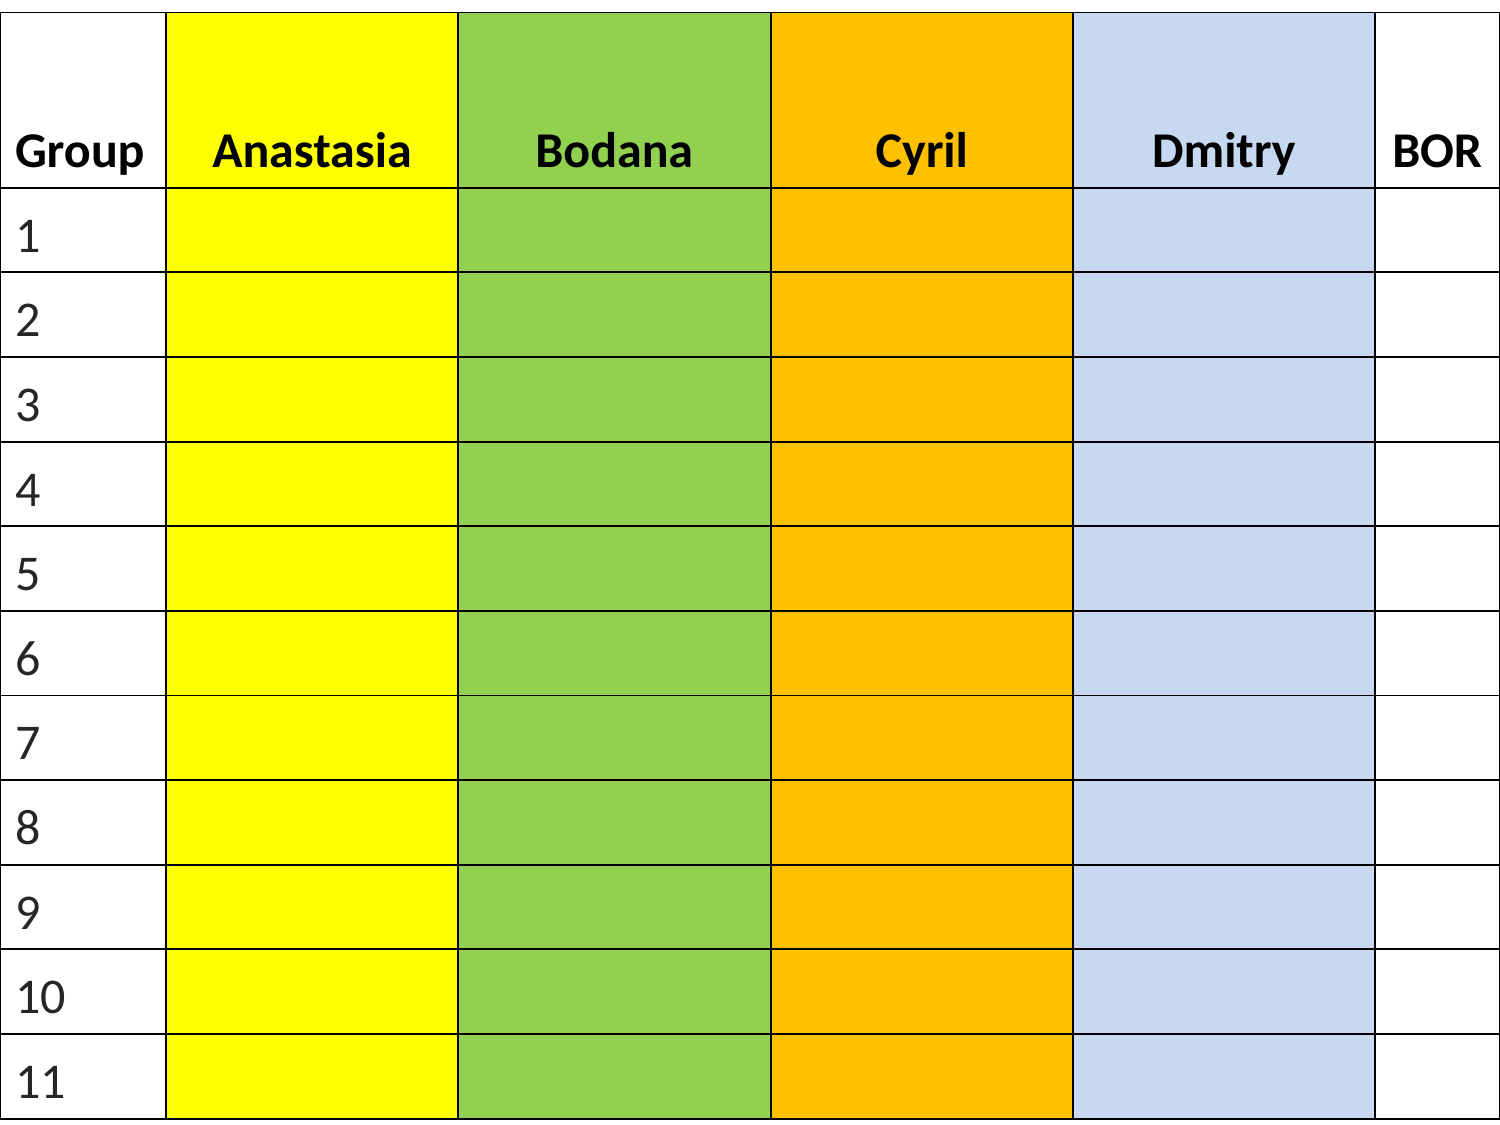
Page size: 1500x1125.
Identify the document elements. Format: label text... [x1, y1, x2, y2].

table_cell [167, 612, 457, 695]
table_cell [1074, 696, 1374, 779]
table_cell [1074, 358, 1374, 441]
table_header Cyril [772, 13, 1072, 187]
table_cell [772, 1035, 1072, 1118]
table_cell [167, 950, 457, 1033]
table_header Dmitry [1074, 13, 1374, 187]
table_cell 11 [1, 1035, 165, 1118]
table_header Bodana [459, 13, 770, 187]
table_cell [772, 950, 1072, 1033]
table_cell [459, 273, 770, 356]
table_cell 3 [1, 358, 165, 441]
table_cell [167, 273, 457, 356]
table_cell [459, 189, 770, 271]
table_cell [1376, 696, 1499, 779]
table_cell 2 [1, 273, 165, 356]
table_cell [1376, 527, 1499, 610]
table_cell [167, 189, 457, 271]
table_cell [1074, 866, 1374, 948]
table_cell [1074, 189, 1374, 271]
table_cell [772, 443, 1072, 525]
table_cell [1376, 358, 1499, 441]
table_cell [1074, 1035, 1374, 1118]
table_cell [772, 612, 1072, 695]
table_cell [459, 950, 770, 1033]
table_cell [167, 527, 457, 610]
table_header Anastasia [167, 13, 457, 187]
table_cell 9 [1, 866, 165, 948]
table_cell 10 [1, 950, 165, 1033]
table_cell 4 [1, 443, 165, 525]
table_cell 8 [1, 781, 165, 864]
table_cell [167, 696, 457, 779]
table_cell [1074, 612, 1374, 695]
table_cell [459, 443, 770, 525]
table_cell [1376, 1035, 1499, 1118]
table_cell [1074, 781, 1374, 864]
table_cell [1376, 950, 1499, 1033]
table_cell 1 [1, 189, 165, 271]
table_cell [1376, 273, 1499, 356]
table_cell [772, 781, 1072, 864]
table_cell [459, 866, 770, 948]
table_cell [1074, 443, 1374, 525]
table_cell [167, 781, 457, 864]
table_cell [1376, 612, 1499, 695]
table_cell [772, 273, 1072, 356]
table_cell [459, 1035, 770, 1118]
table_cell [459, 781, 770, 864]
table_cell [1376, 866, 1499, 948]
table_cell [772, 696, 1072, 779]
table_cell [459, 612, 770, 695]
table_cell [1074, 527, 1374, 610]
table_cell [459, 527, 770, 610]
table_cell [1376, 443, 1499, 525]
table_cell 7 [1, 696, 165, 779]
table_cell [1376, 189, 1499, 271]
table_cell [772, 527, 1072, 610]
table_header BOR [1376, 13, 1499, 187]
table_cell [167, 443, 457, 525]
table_cell [772, 189, 1072, 271]
table_cell [1074, 950, 1374, 1033]
table_cell 6 [1, 612, 165, 695]
table_cell [459, 696, 770, 779]
table_cell [167, 866, 457, 948]
table_cell 5 [1, 527, 165, 610]
table_cell [459, 358, 770, 441]
table_cell [772, 866, 1072, 948]
table_cell [167, 1035, 457, 1118]
table_cell [1376, 781, 1499, 864]
table_cell [167, 358, 457, 441]
table_header Group [1, 13, 165, 187]
table_cell [1074, 273, 1374, 356]
table_cell [772, 358, 1072, 441]
